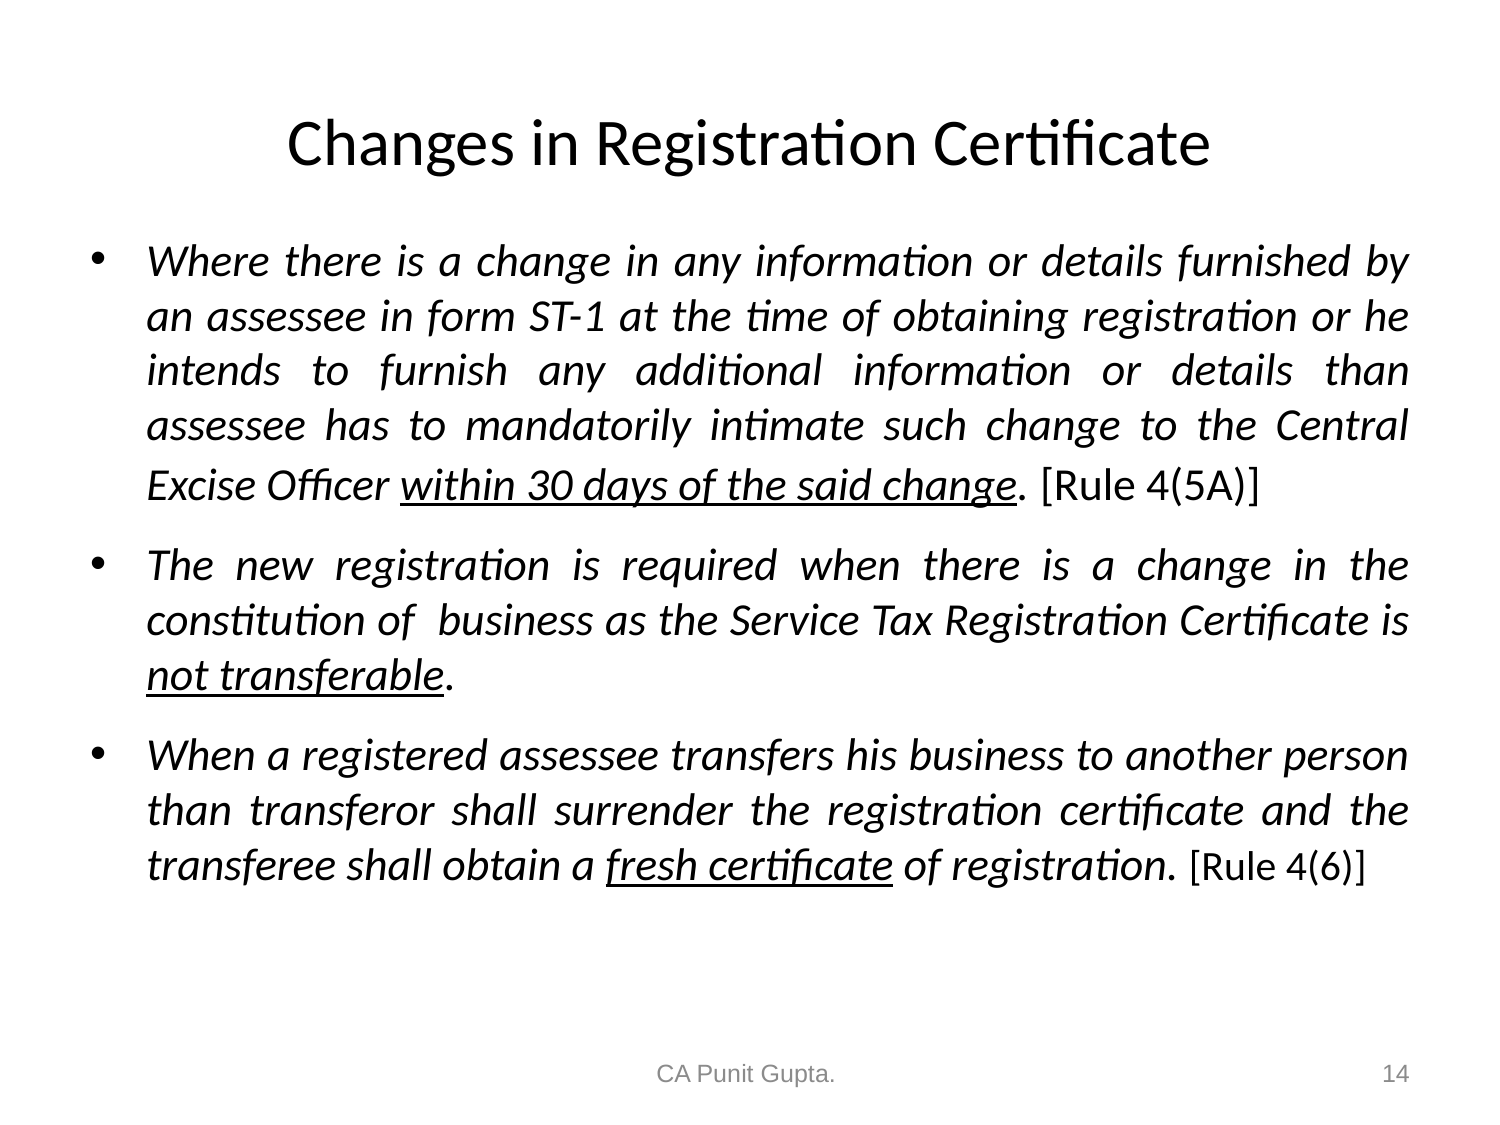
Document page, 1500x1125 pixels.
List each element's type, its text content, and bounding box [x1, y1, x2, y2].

list Where there is a change in any information or details furnished by an assessee in form ST-1 at the time of obtaining registration or he intends to furnish any additional information or details than assessee has to mandatorily intimate such change to the Central Excise Officer within 30 days of the said change. [Rule 4(5A)] The new registration is required when there is a change in the constitution of business as the Service Tax Registration Certificate is not transferable. When a registered assessee transfers his business to another person than transferor shall surrender the registration certificate and the transferee shall obtain a fresh certificate of registration. [Rule 4(6)] [75, 222, 1425, 1005]
footer CA Punit Gupta. [512, 1042, 988, 1103]
slide_number 14 [1074, 1042, 1425, 1103]
title Changes in Registration Certificate [75, 45, 1425, 222]
